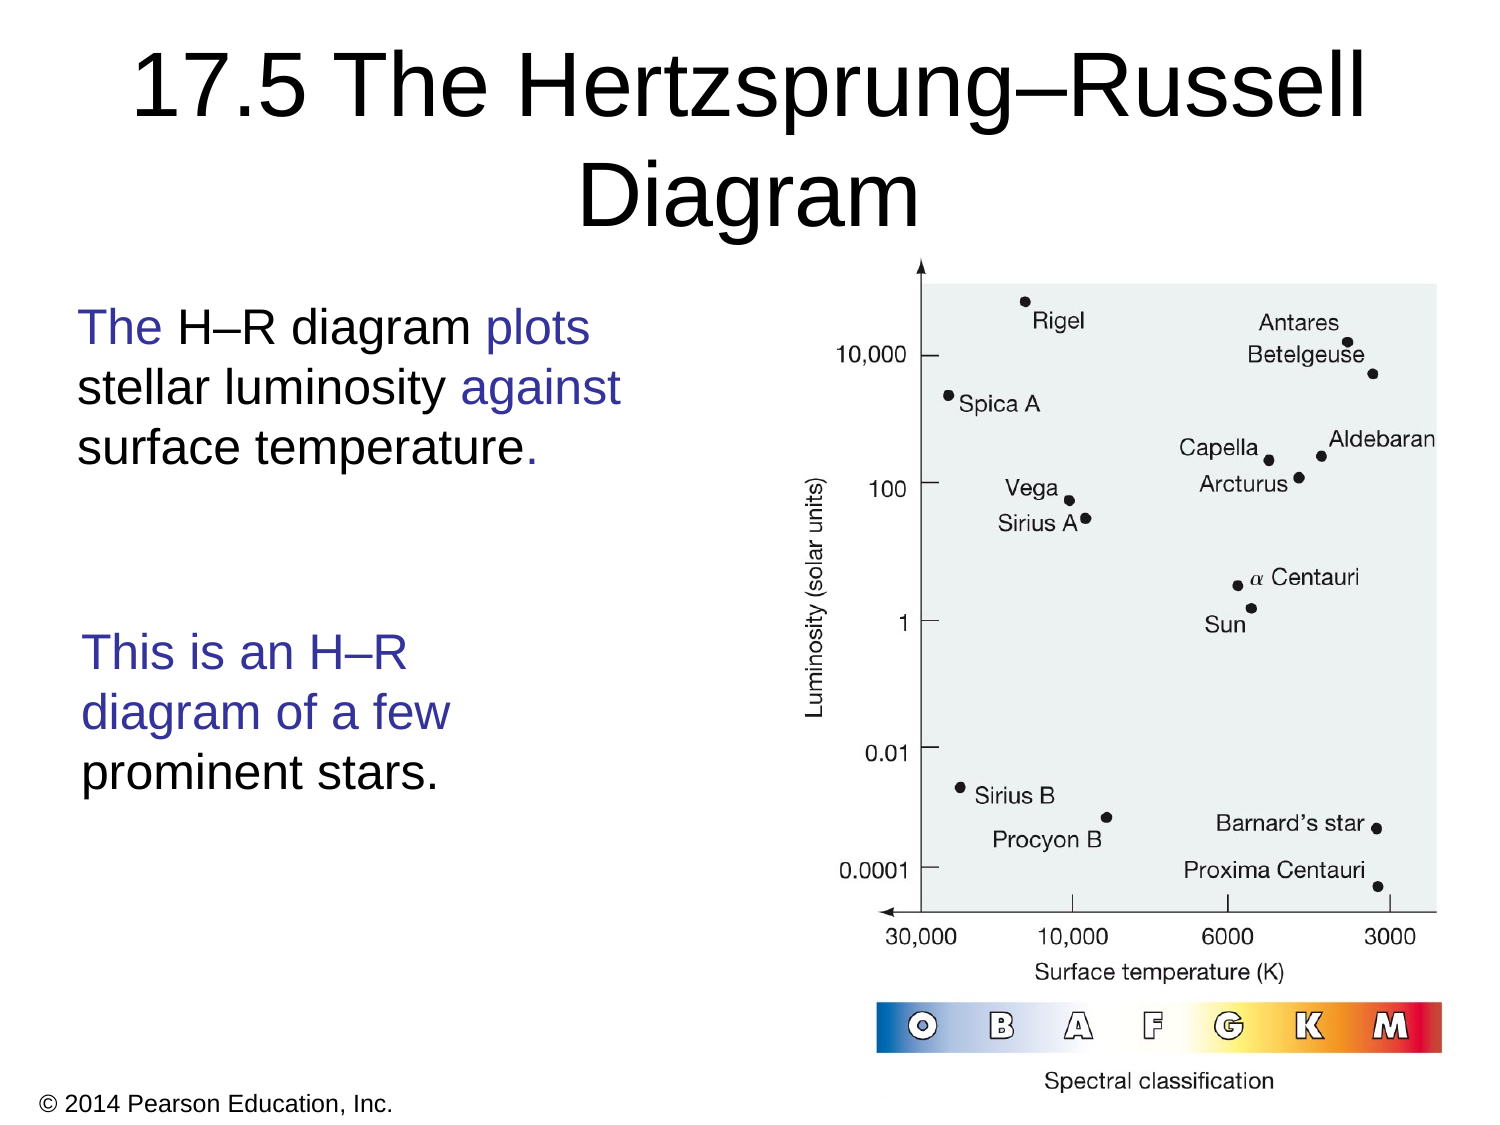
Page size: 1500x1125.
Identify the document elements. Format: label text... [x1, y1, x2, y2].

title 17.5 The Hertzsprung–Russell Diagram [30, 53, 1469, 217]
text_box The H–R diagram plots stellar luminosity against surface temperature. [62, 287, 663, 483]
picture [795, 249, 1451, 1097]
text_box This is an H–R diagram of a few prominent stars. [66, 612, 517, 808]
